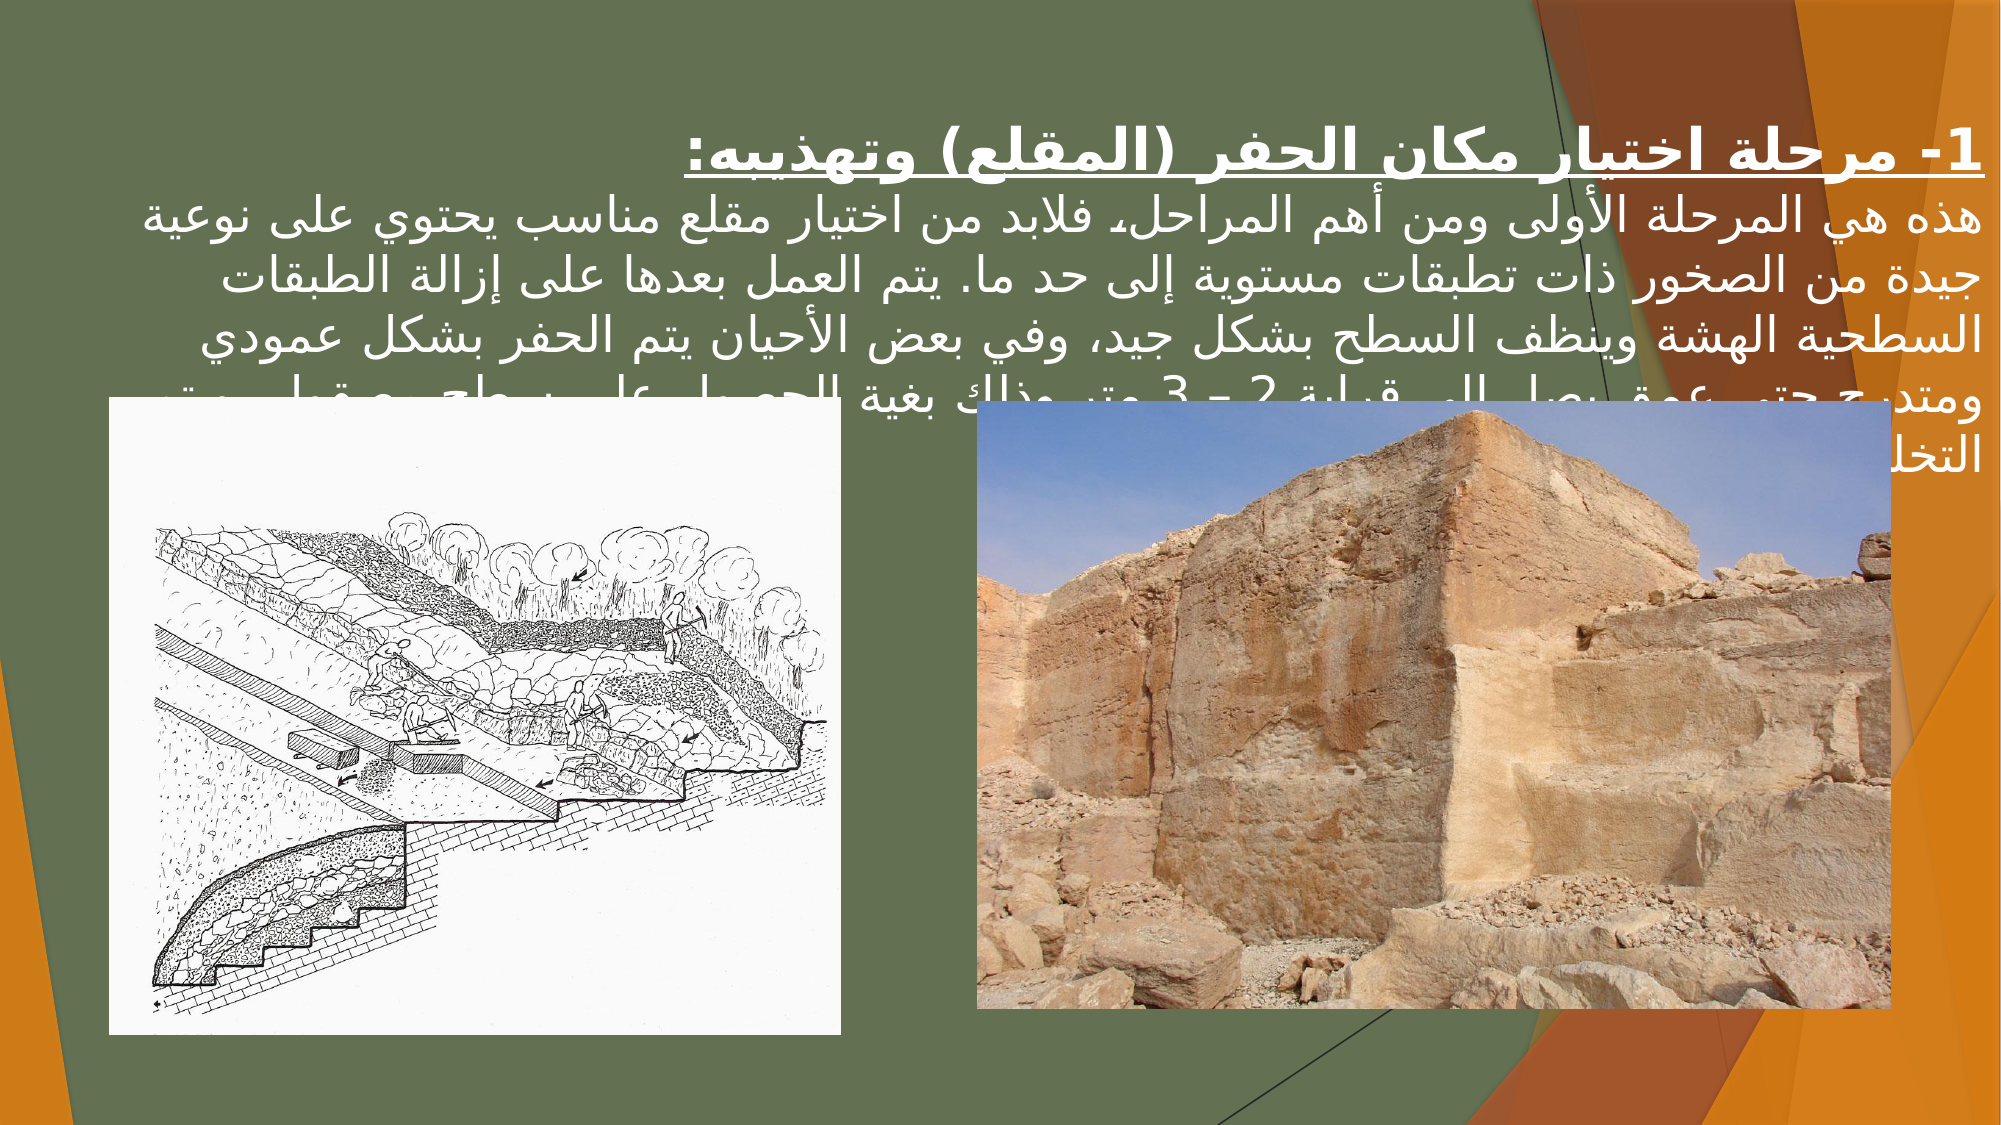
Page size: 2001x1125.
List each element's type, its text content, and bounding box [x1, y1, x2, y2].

text_box 1- مرحلة اختيار مكان الحفر (المقلع) وتهذيبه: هذه هي المرحلة الأولى ومن أهم المراحل، فلابد من اختيار مقلع مناسب يحتوي على نوعية جيدة من الصخور ذات تطبقات مستوية إلى حد ما. يتم العمل بعدها على إزالة الطبقات السطحية الهشة وينظف السطح بشكل جيد، وفي بعض الأحيان يتم الحفر بشكل عمودي ومتدرج حتى عمق يصل إلى قرابة 2 – 3 متر وذلك بغية الحصول على سطح مصقول. ويتم التخلص مباشرة من نواتج الحفر والتشذيب. [34, 104, 2000, 830]
picture [108, 396, 842, 1036]
picture [976, 401, 1891, 1010]
